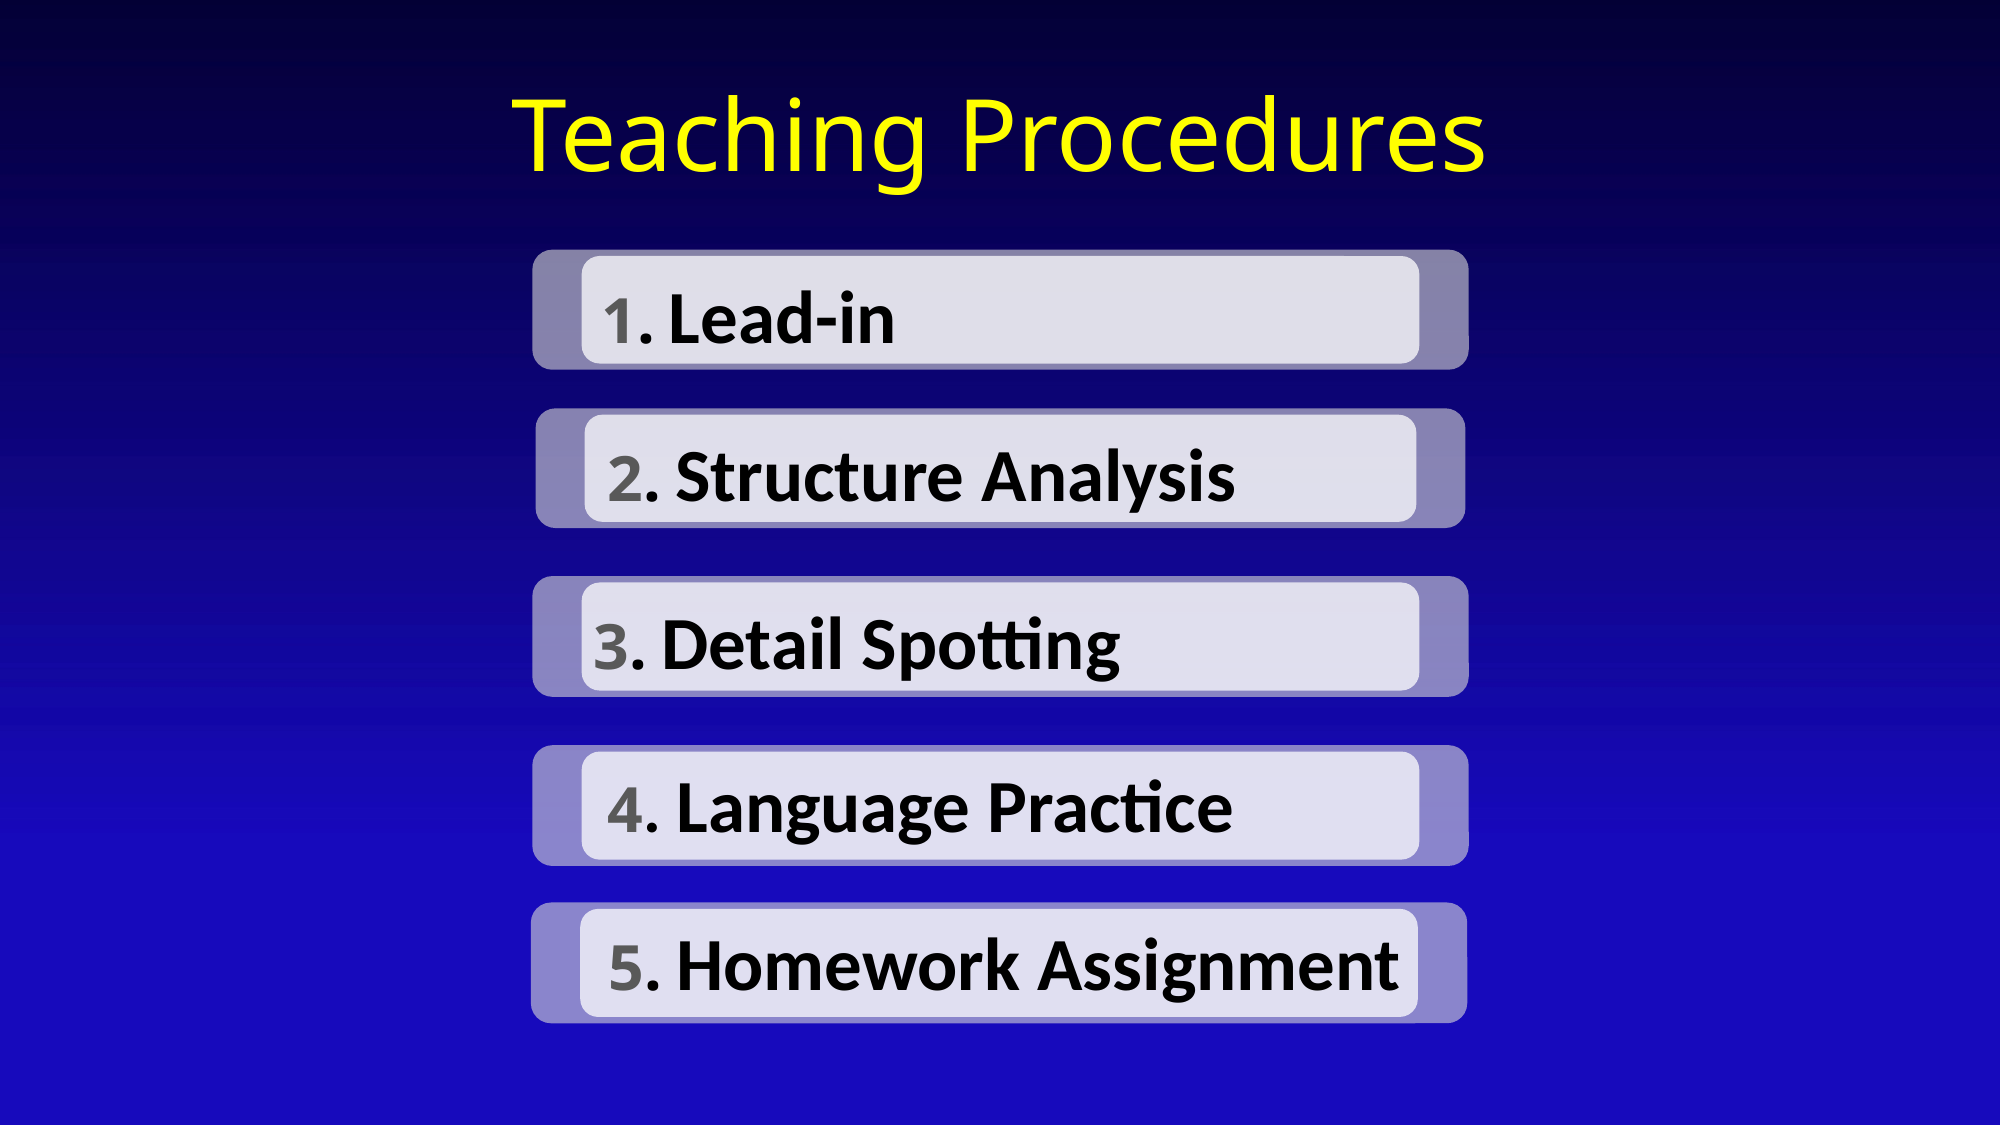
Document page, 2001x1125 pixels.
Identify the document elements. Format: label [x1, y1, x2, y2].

picture [0, 0, 2000, 1125]
text_box [530, 902, 1468, 1067]
text_box [535, 408, 1466, 572]
text_box [532, 745, 1469, 909]
text_box [532, 249, 1469, 413]
text_box [532, 576, 1469, 740]
